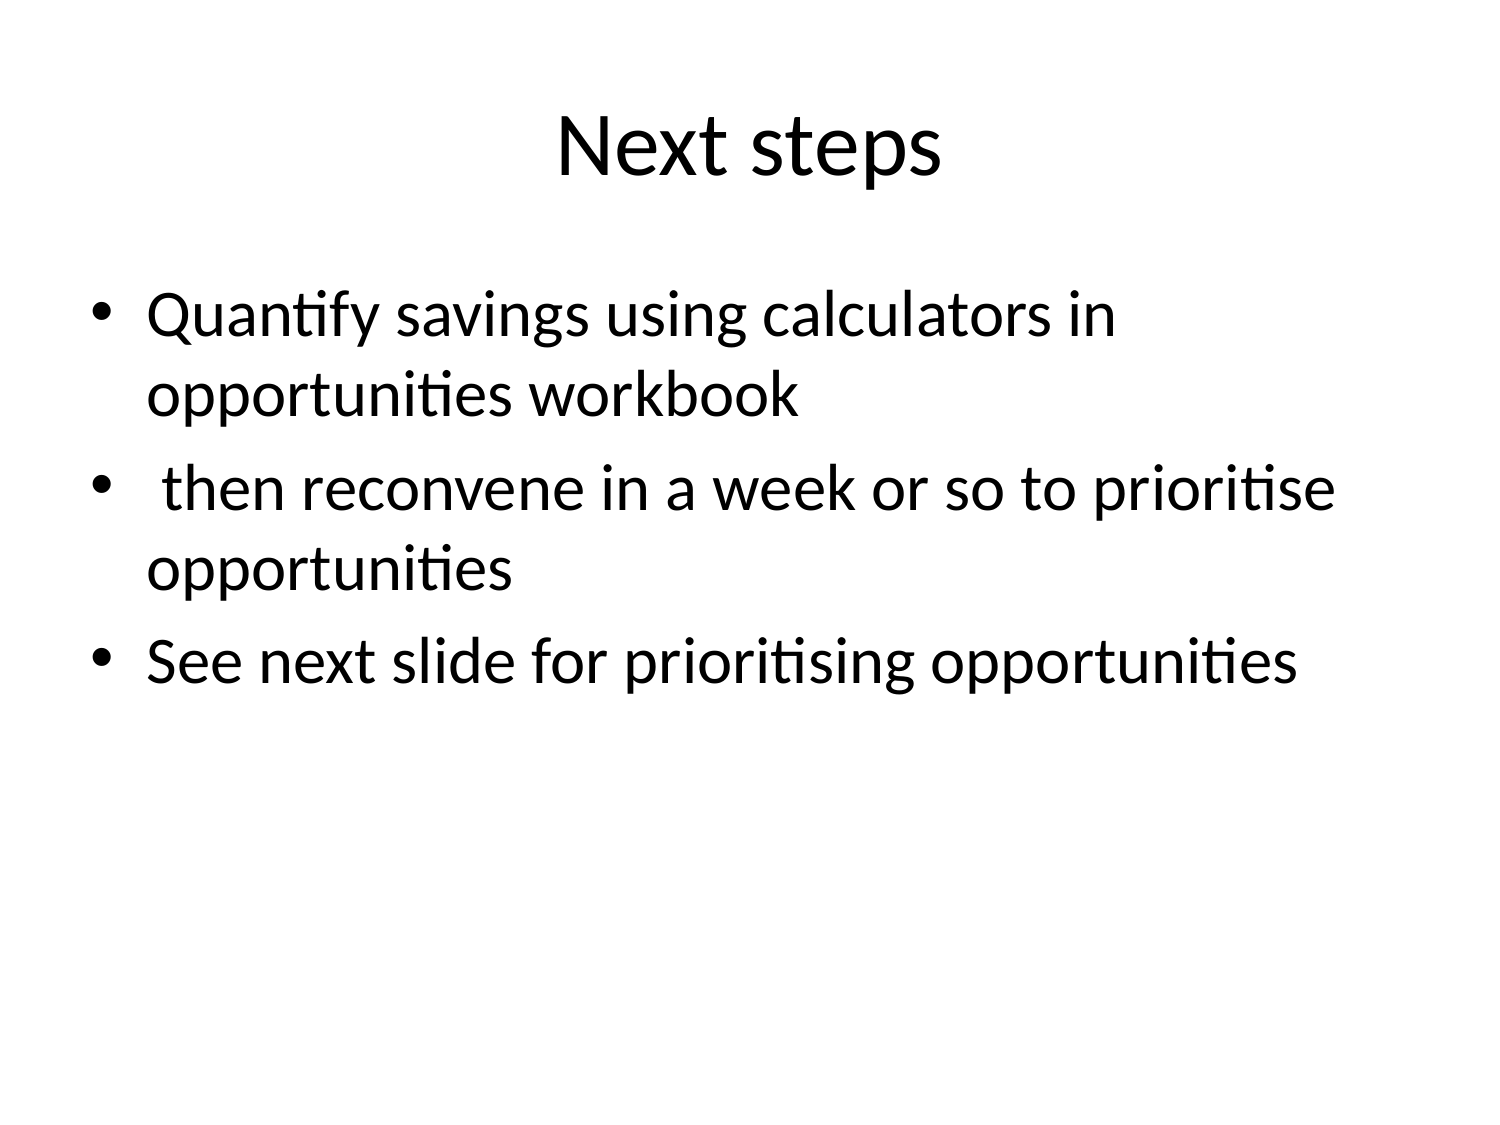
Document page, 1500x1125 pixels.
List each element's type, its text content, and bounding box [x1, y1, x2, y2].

title Next steps [75, 45, 1425, 233]
list Quantify savings using calculators in opportunities workbook then reconvene in a week or so to prioritise opportunities See next slide for prioritising opportunities [75, 262, 1425, 1005]
